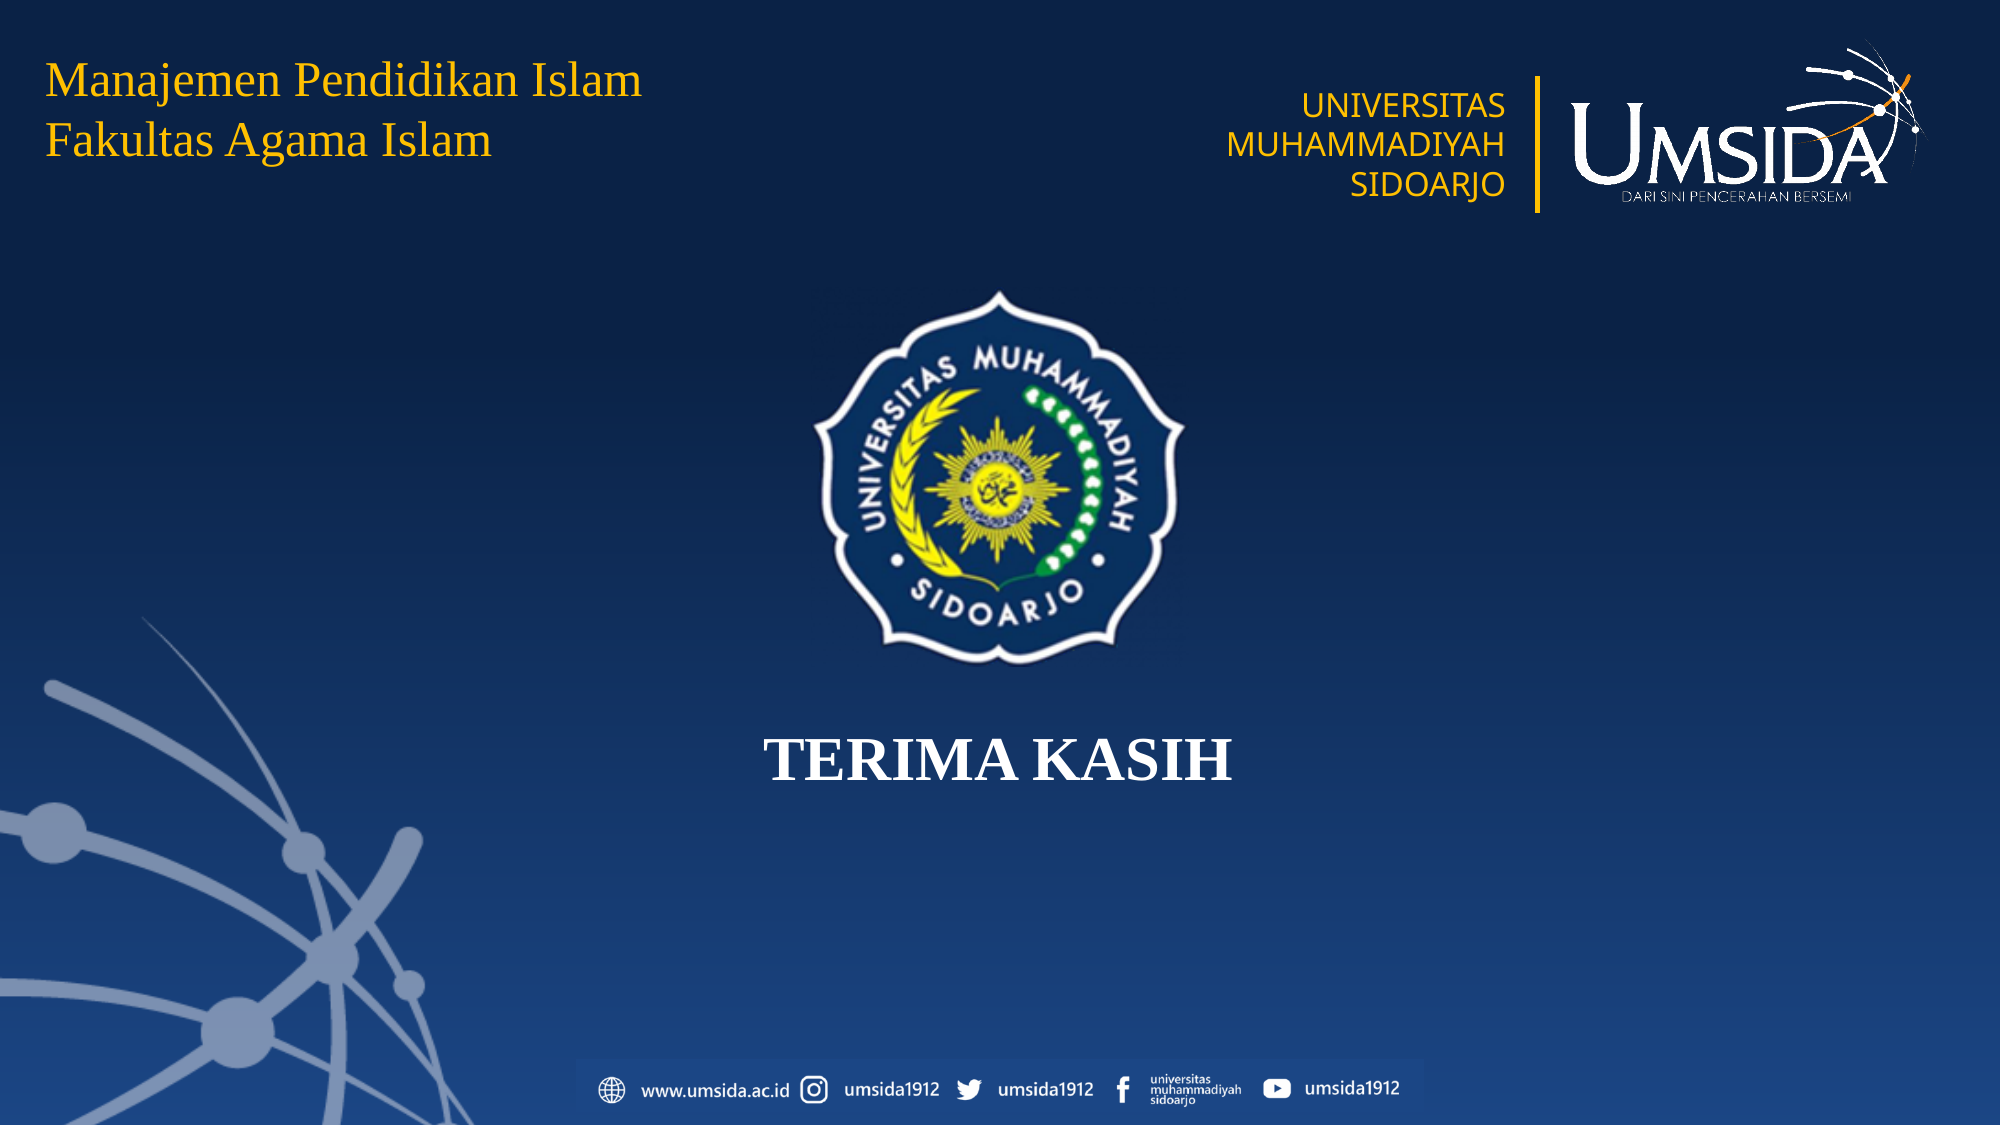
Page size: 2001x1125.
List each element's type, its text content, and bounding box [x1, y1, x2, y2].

title TERIMA KASIH [340, 531, 1688, 802]
text_box Manajemen Pendidikan Islam Fakultas Agama Islam [29, 39, 1030, 174]
picture [575, 1059, 1425, 1112]
picture [811, 287, 1189, 667]
picture [1570, 37, 1930, 202]
